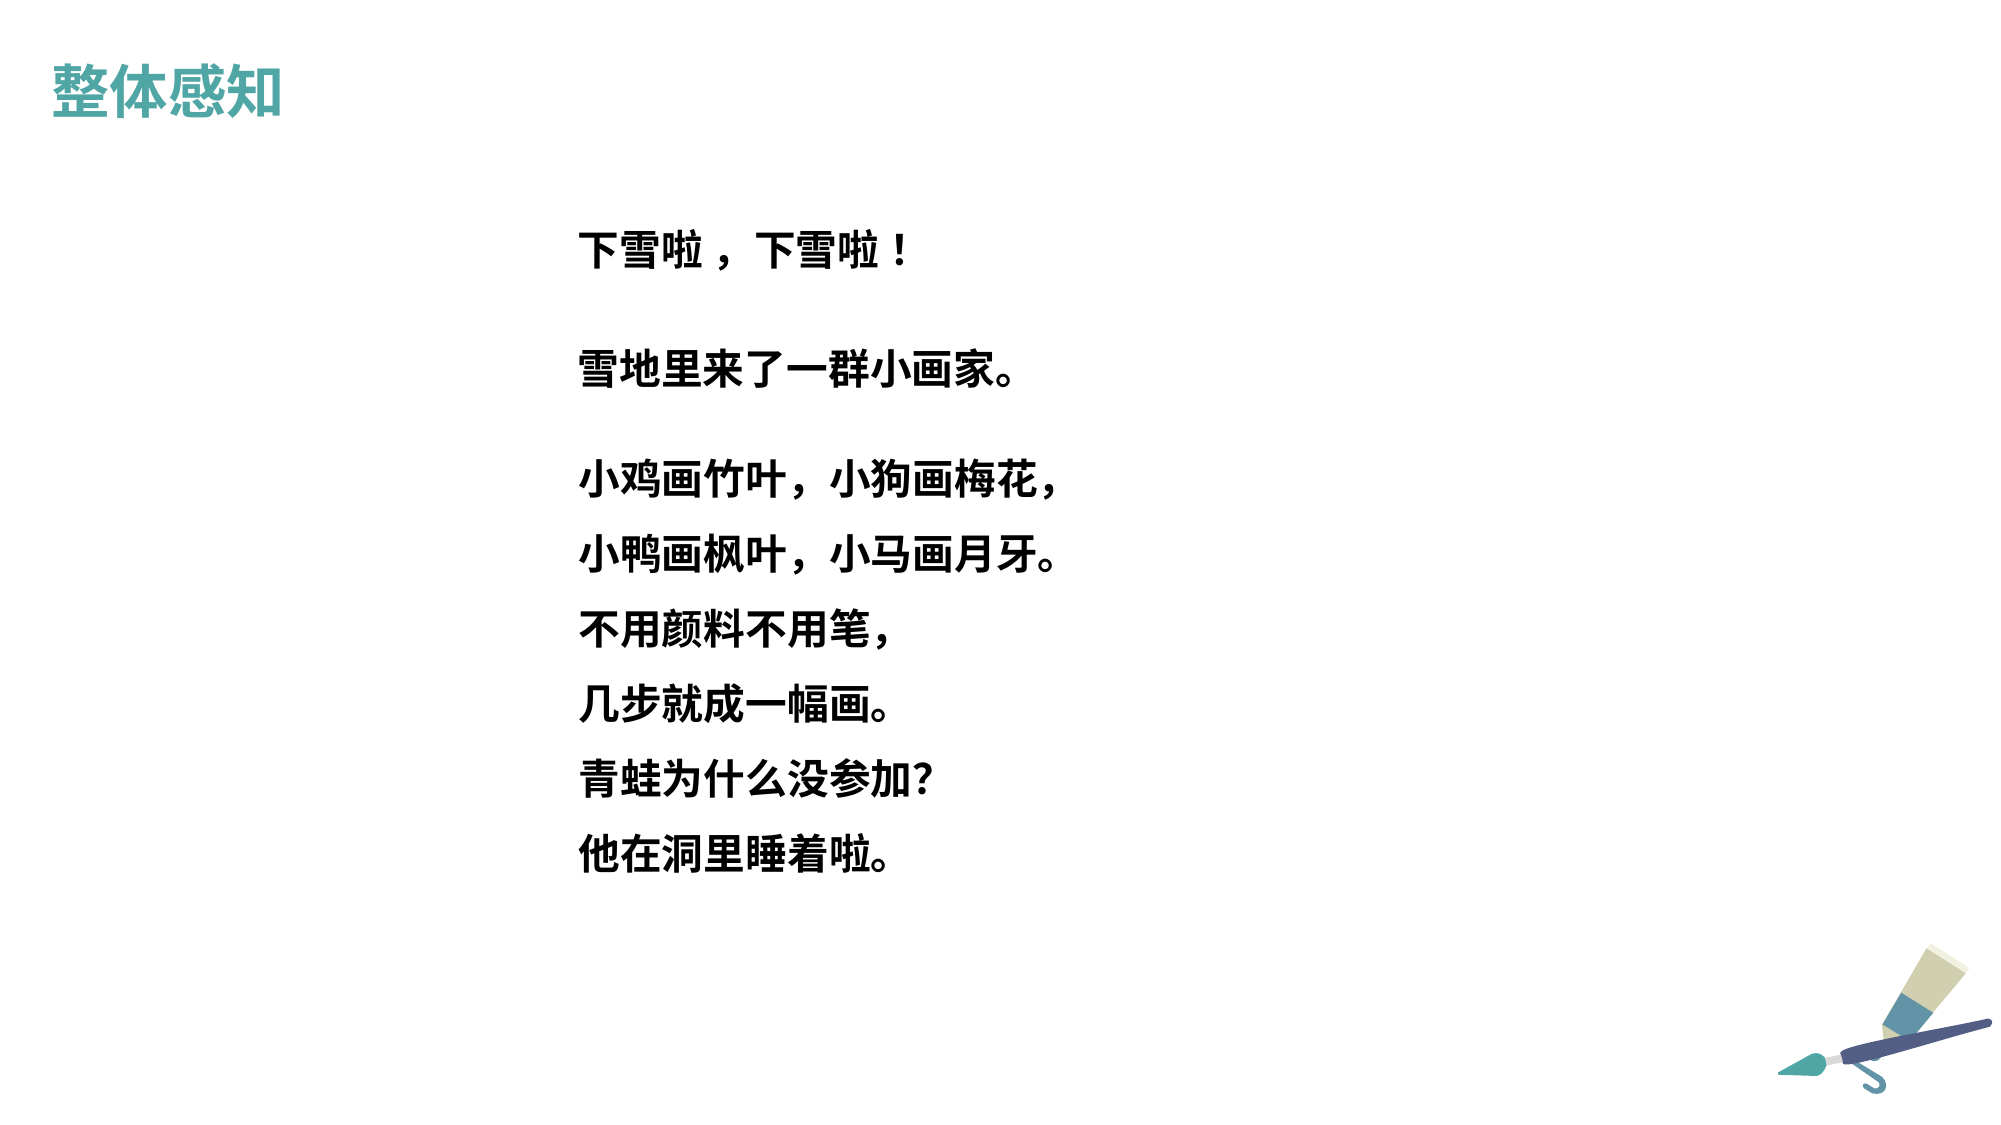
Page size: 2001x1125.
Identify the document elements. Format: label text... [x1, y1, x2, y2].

text_box 雪地里来了一群小画家。 [562, 335, 1227, 400]
text_box 小鸡画竹叶，小狗画梅花， 小鸭画枫叶，小马画月牙。 不用颜料不用笔， 几步就成一幅画。 青蛙为什么没参加？ 他在洞里睡着啦。 [563, 420, 1095, 886]
text_box 整体感知 [36, 48, 356, 133]
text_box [1811, 945, 1974, 1125]
text_box 下雪啦 ，下雪啦 ！ [562, 216, 1265, 282]
